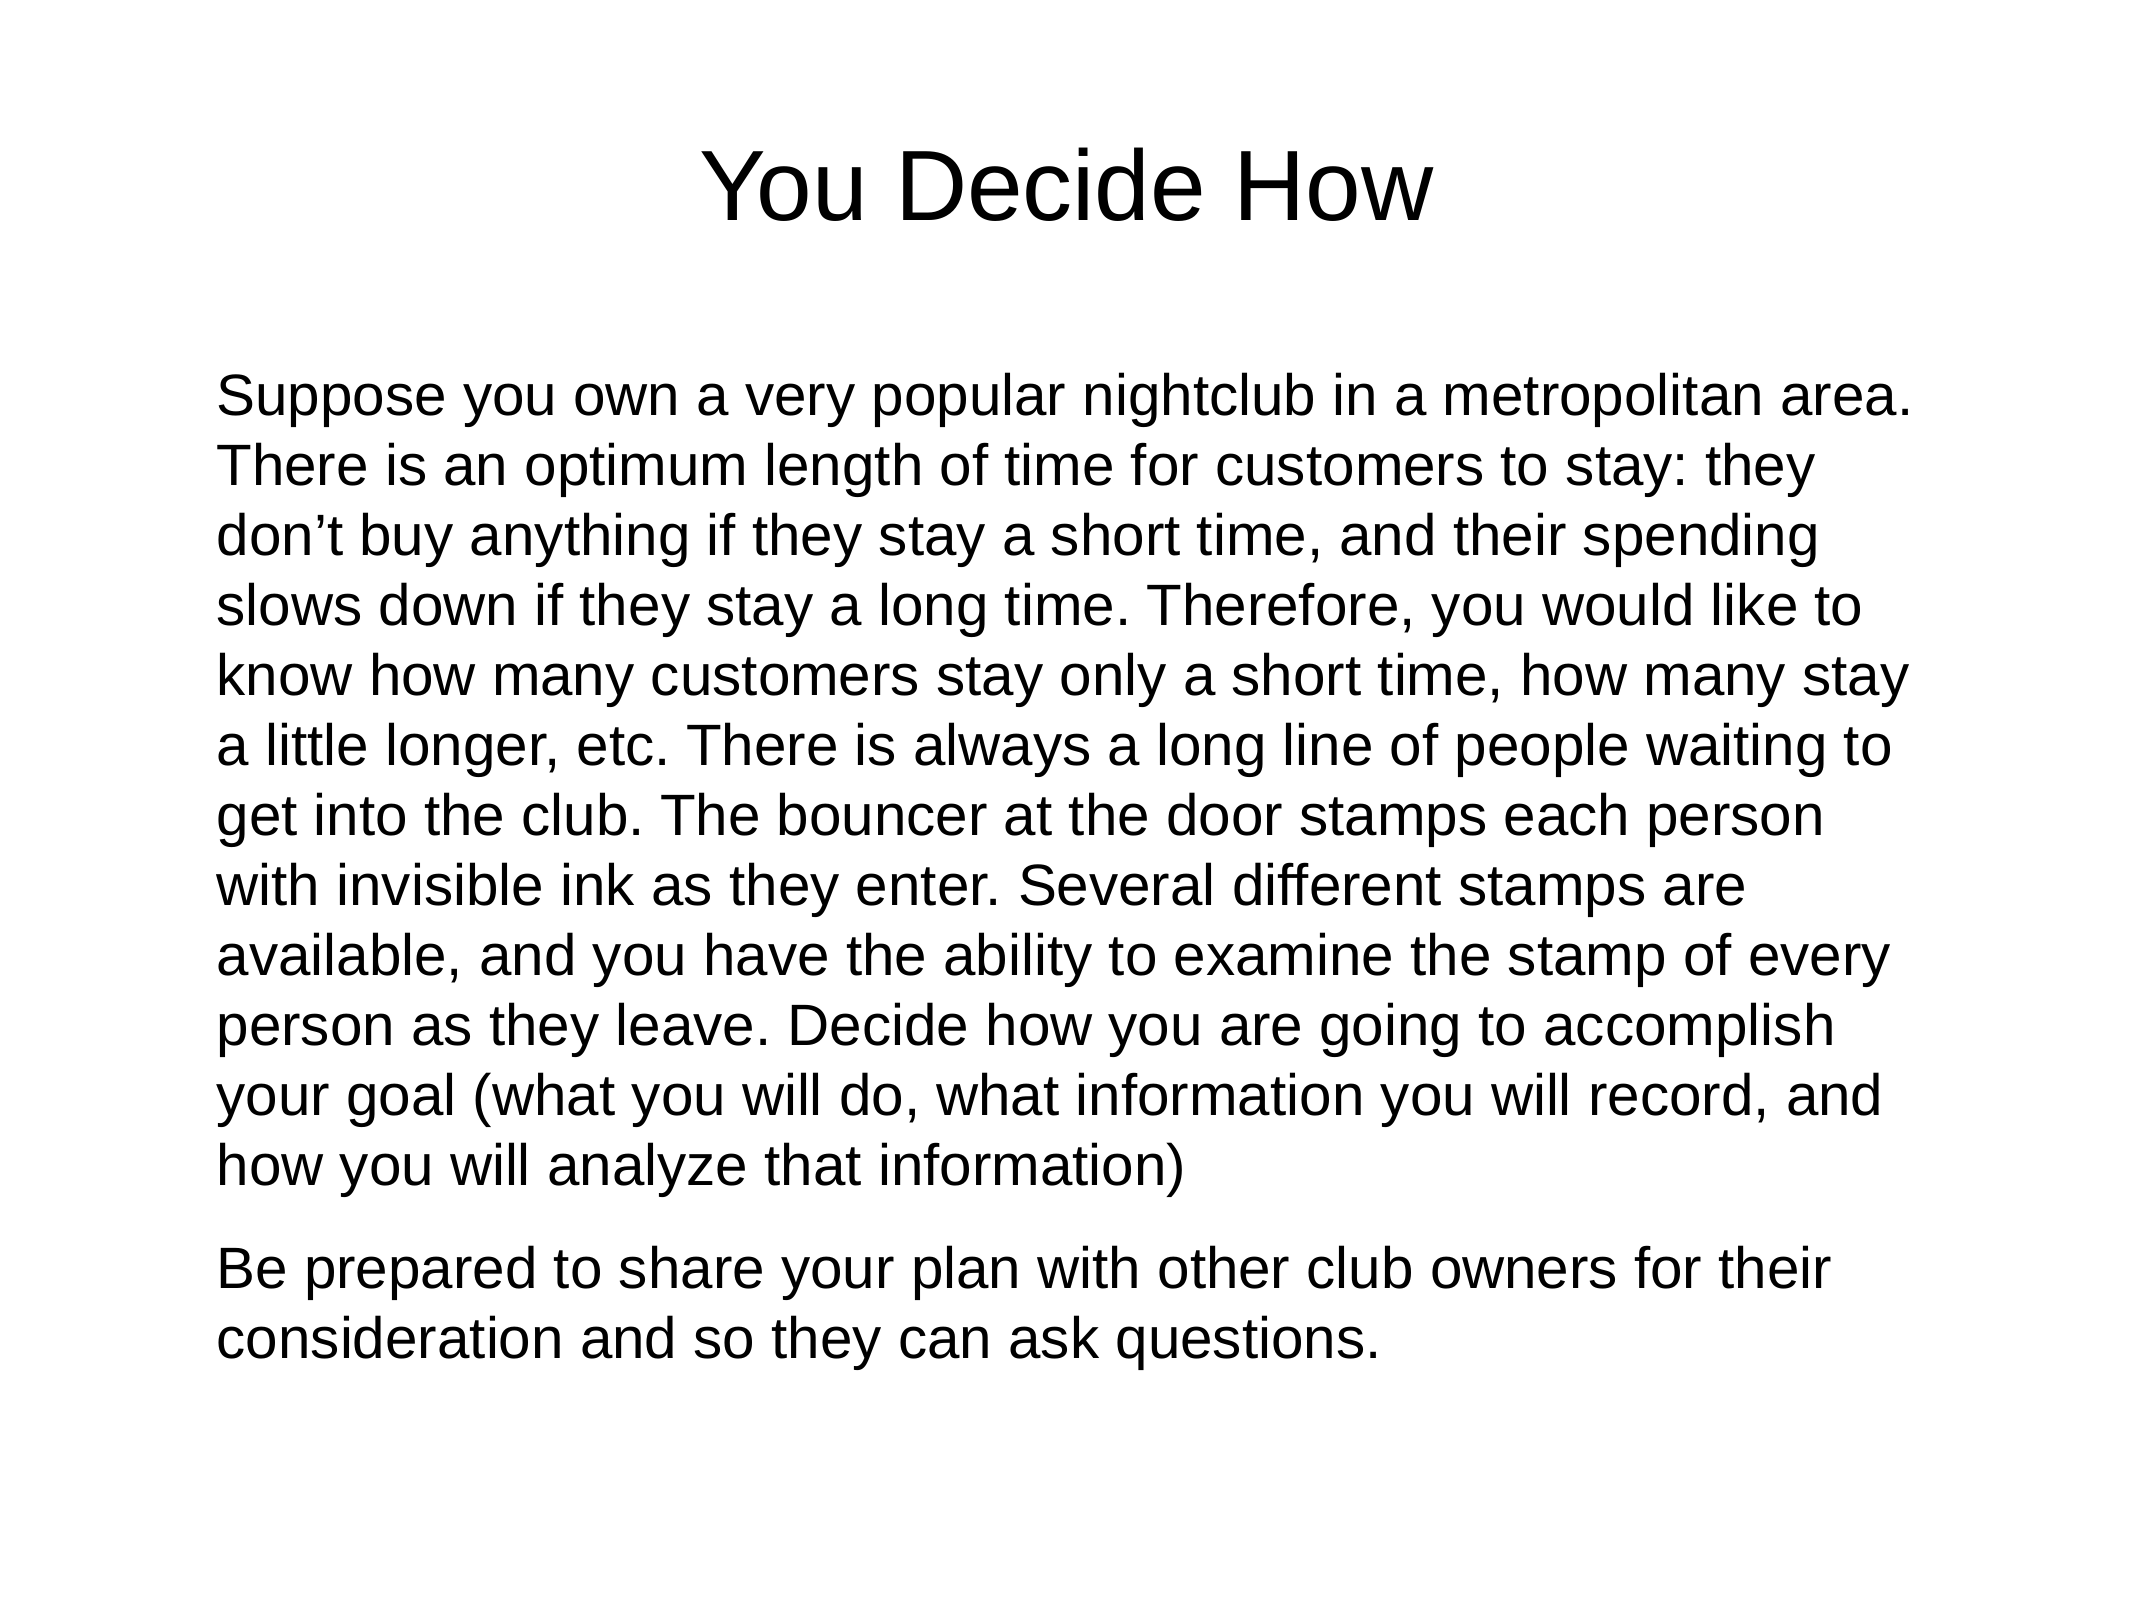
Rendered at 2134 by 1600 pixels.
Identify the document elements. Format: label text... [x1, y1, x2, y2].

list Suppose you own a very popular nightclub in a metropolitan area. There is an optimum length of time for customers to stay: they don’t buy anything if they stay a short time, and their spending slows down if they stay a long time. Therefore, you would like to know how many customers stay only a short time, how many stay a little longer, etc. There is always a long line of people waiting to get into the club. The bouncer at the door stamps each person with invisible ink as they enter. Several different stamps are available, and you have the ability to examine the stamp of every person as they leave. Decide how you are going to accomplish your goal (what you will do, what information you will record, and how you will analyze that information) Be prepared to share your plan with other club owners for their consideration and so they can ask questions. [208, 335, 1925, 1392]
title You Decide How [208, 41, 1925, 319]
